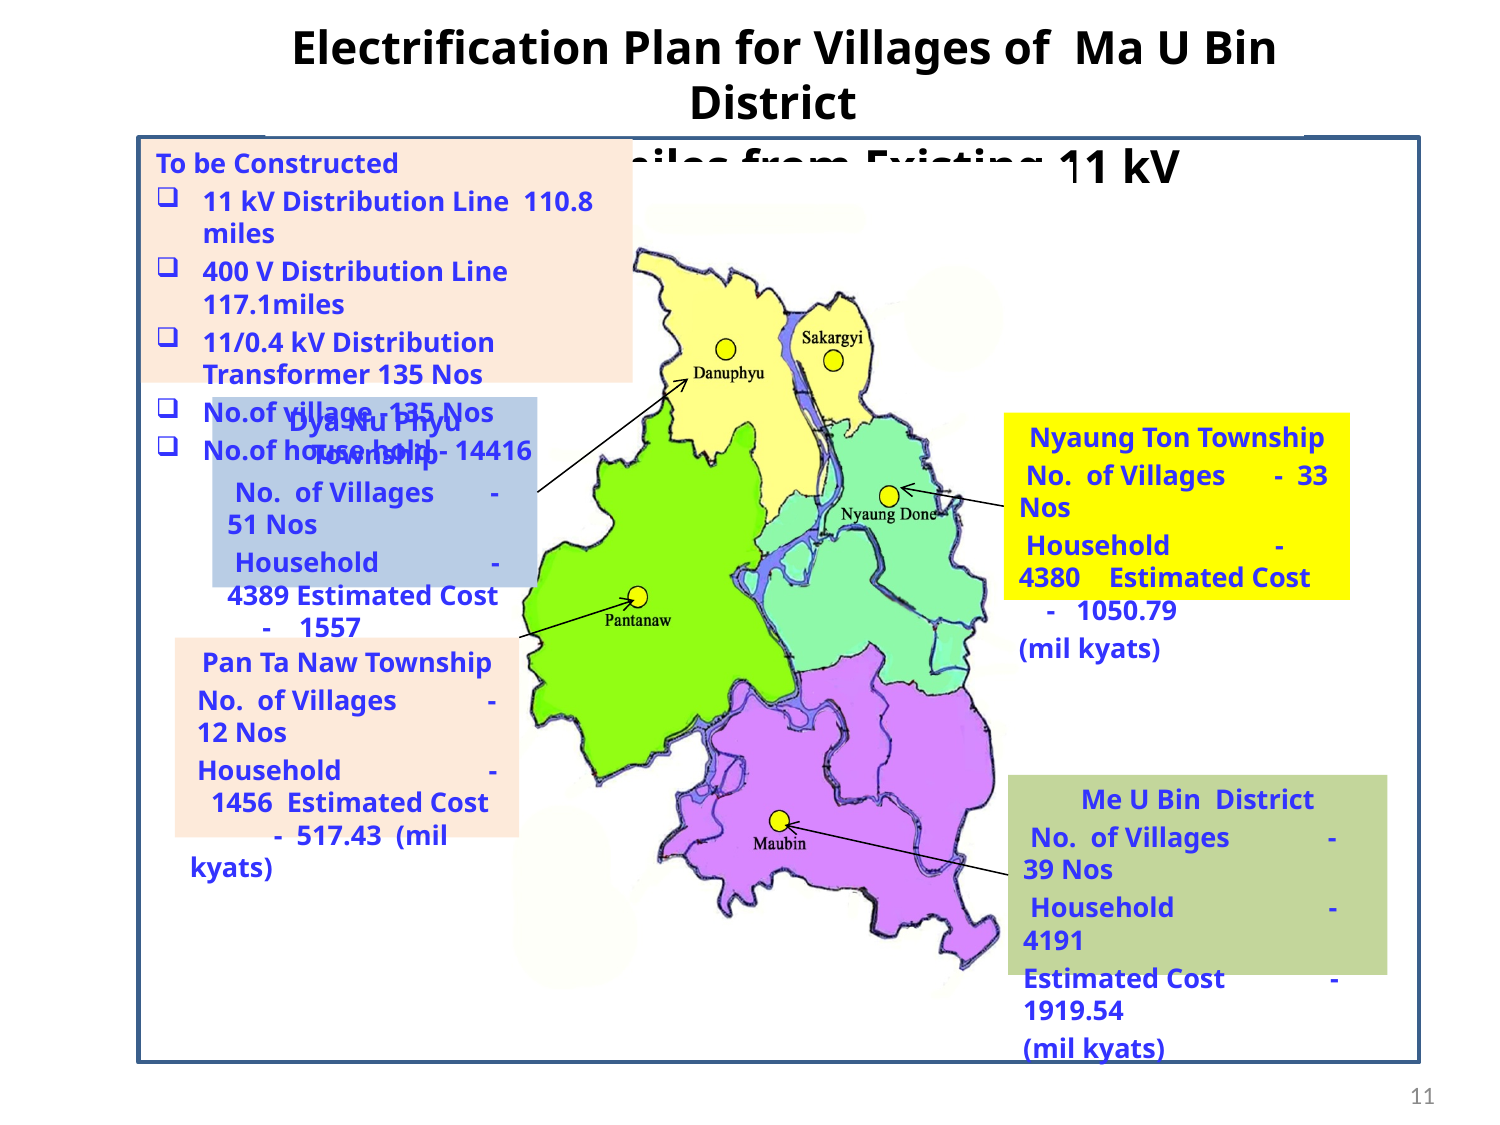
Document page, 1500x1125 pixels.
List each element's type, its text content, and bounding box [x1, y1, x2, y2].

text_box Electrification Plan for Villages of Ma U Bin District (Within 2 miles from Existing 11 kV Distribution Line) [265, 11, 1304, 137]
picture [461, 162, 1074, 1026]
text_box [136, 135, 1421, 1064]
slide_number 11 [1100, 1065, 1450, 1125]
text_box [518, 599, 635, 638]
text_box Nyaung Ton Township No. of Villages - 33 Nos Household - 4380 Estimated Cost - 1050.79 (mil kyats) [1079, 412, 1350, 600]
text_box Me U Bin District No. of Villages - 39 Nos Household - 4191 Estimated Cost - 1919.54 (mil kyats) [1079, 774, 1388, 975]
text_box Pan Ta Naw Township No. of Villages - 12 Nos Household - 1456 Estimated Cost - 517.43 (mil kyats) [174, 637, 456, 838]
text_box To be Constructed 11 kV Distribution Line 110.8 miles 400 V Distribution Line 117.1miles 11/0.4 kV Distribution Transformer 135 Nos No.of village -135 Nos No.of house hold - 14416 [140, 139, 633, 383]
text_box Dya Nu Phyu Township No. of Villages - 51 Nos Household - 4389 Estimated Cost - 1557 (mil kyats) [212, 397, 456, 588]
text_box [784, 824, 1009, 876]
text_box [537, 378, 689, 493]
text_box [899, 487, 1004, 507]
